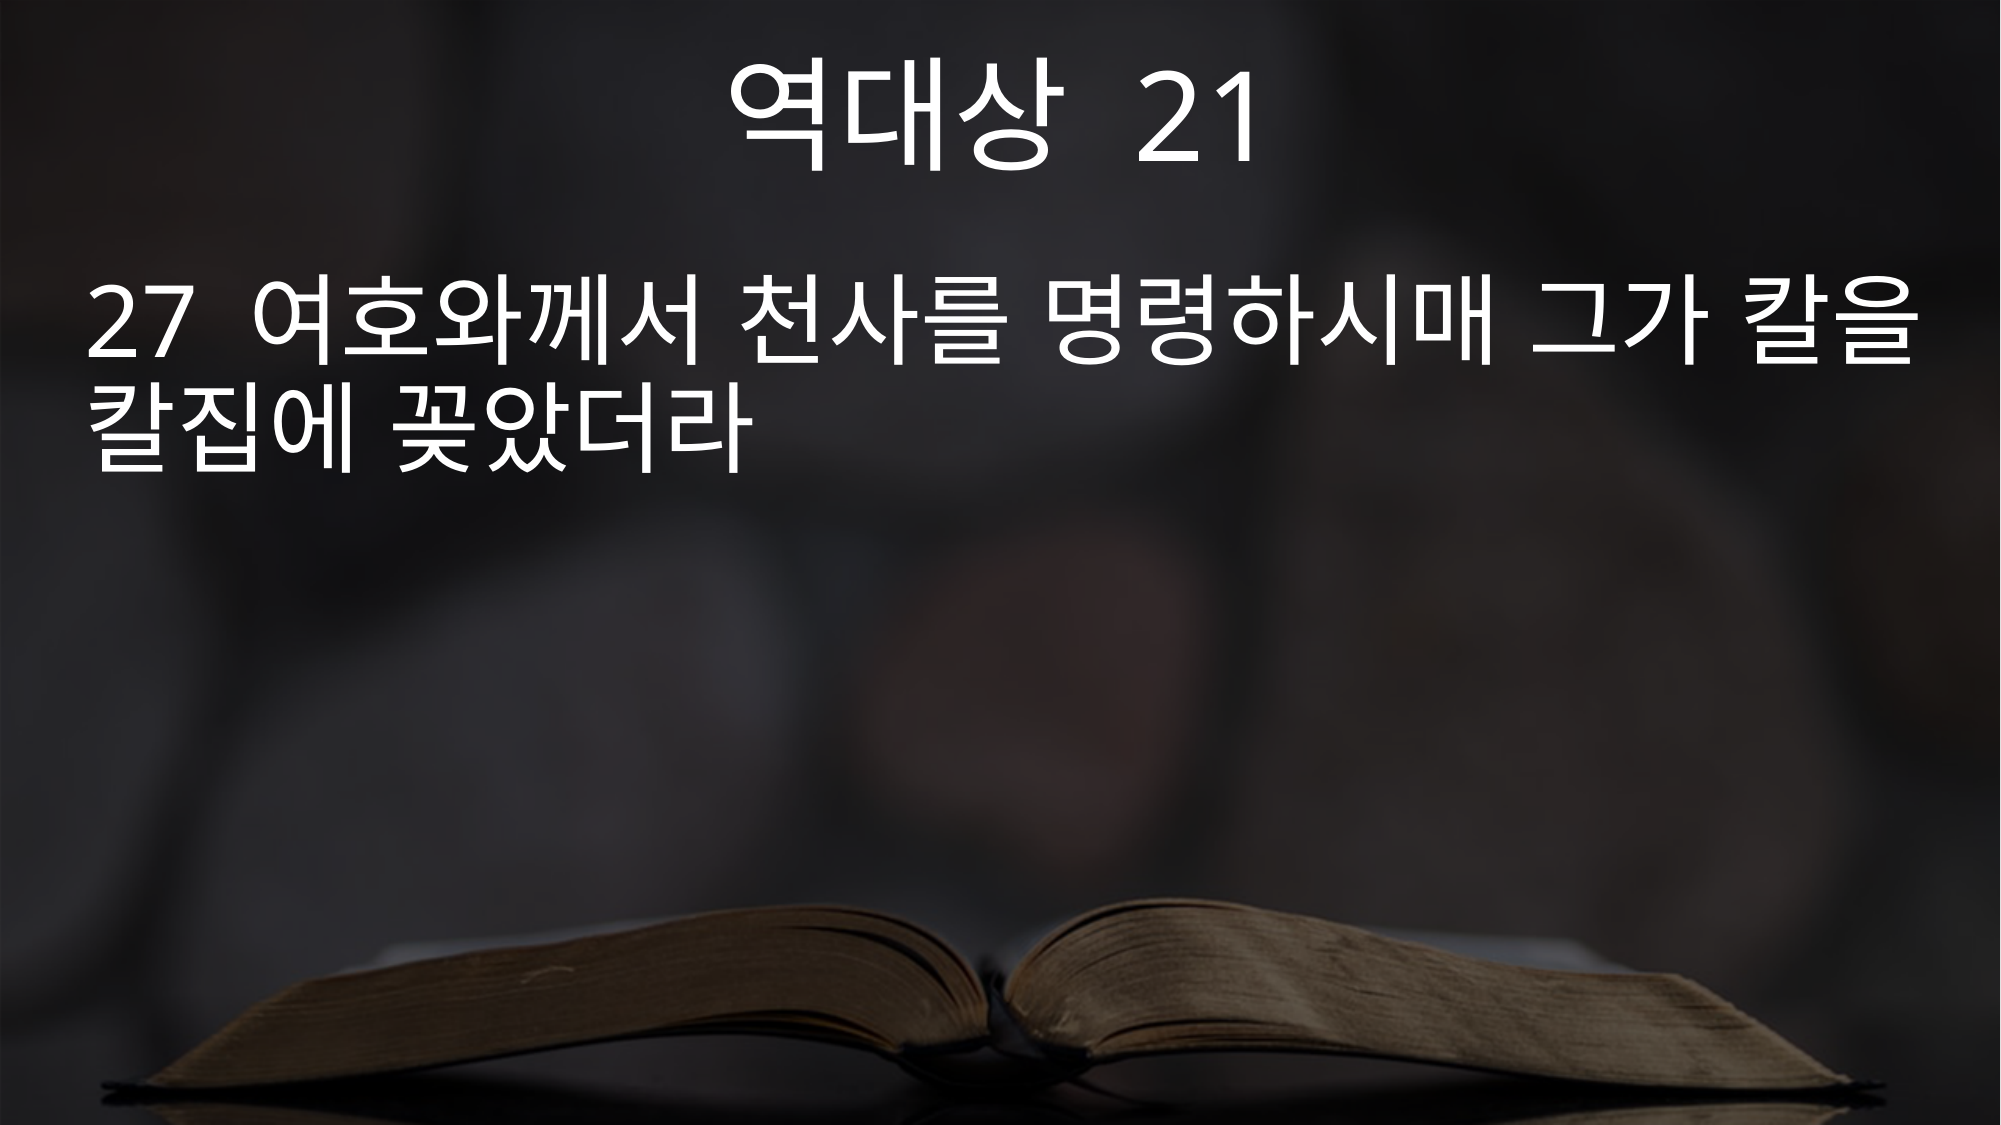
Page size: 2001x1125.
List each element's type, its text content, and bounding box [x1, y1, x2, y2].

list 27 여호와께서 천사를 명령하시매 그가 칼을 칼집에 꽂았더라 [69, 263, 1953, 423]
picture [0, 0, 2001, 1125]
footer 역대상 21 [0, 32, 2000, 192]
